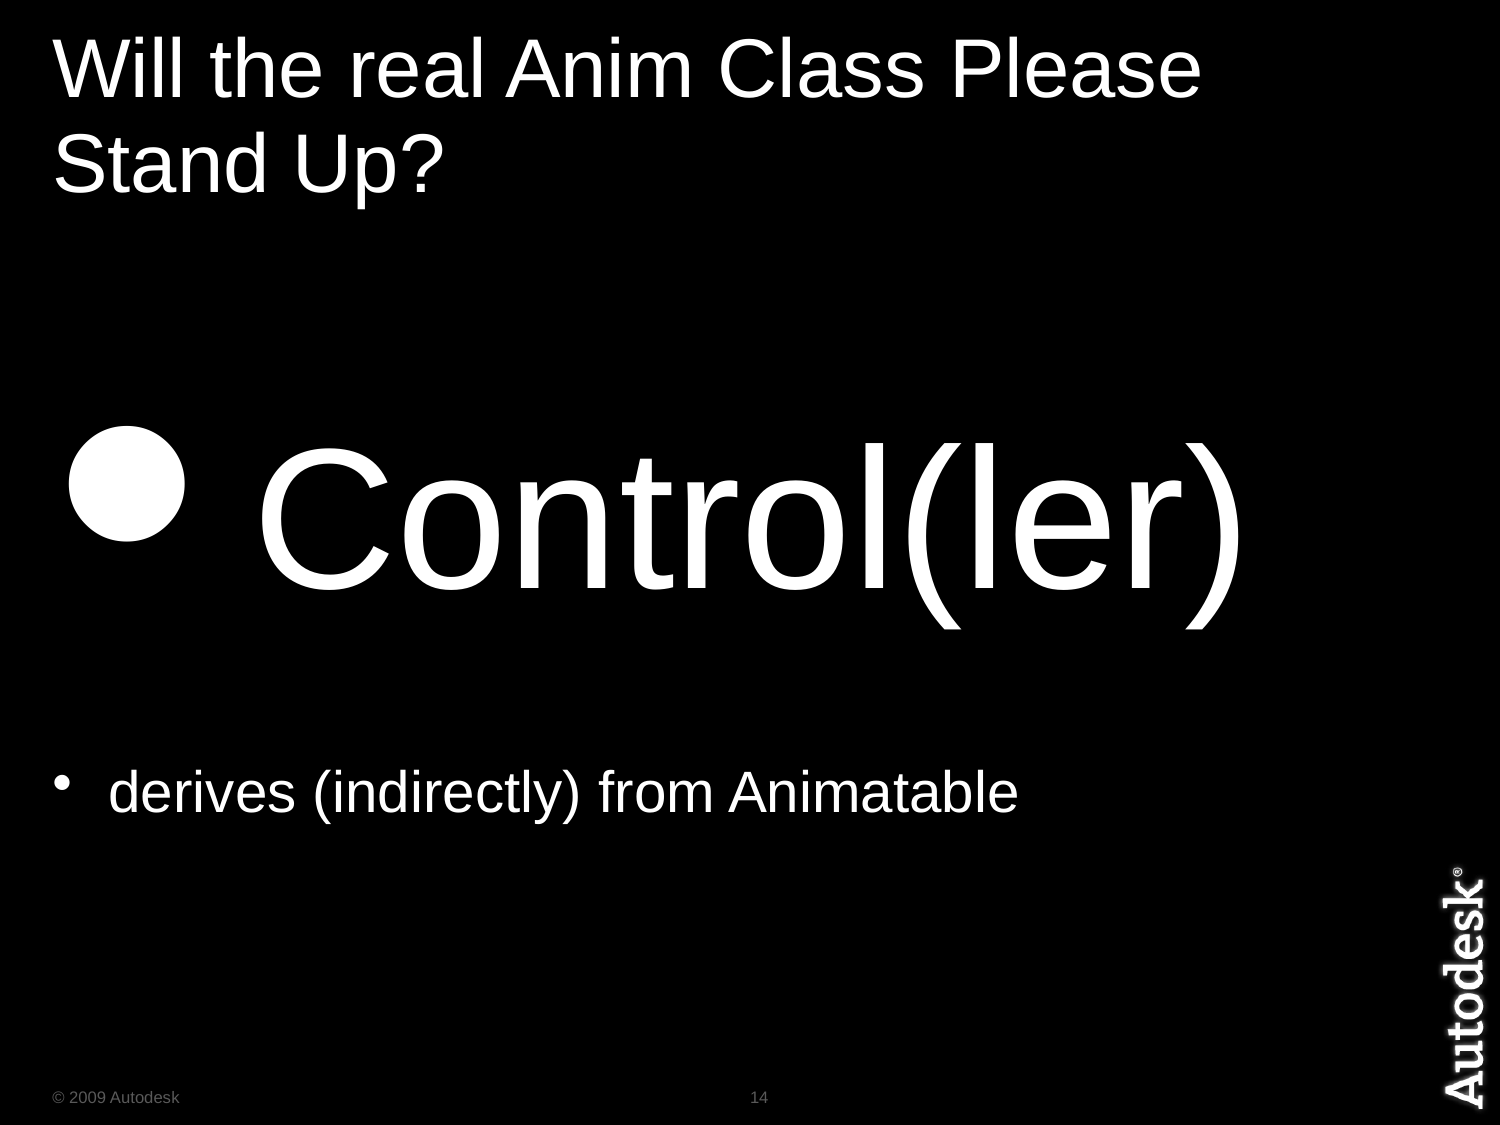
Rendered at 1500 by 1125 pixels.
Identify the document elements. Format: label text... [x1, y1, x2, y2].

picture [1402, 0, 1500, 1125]
title Will the real Anim Class Please Stand Up? [52, 22, 1401, 211]
list Control(ler) derives (indirectly) from Animatable [52, 231, 1401, 1073]
